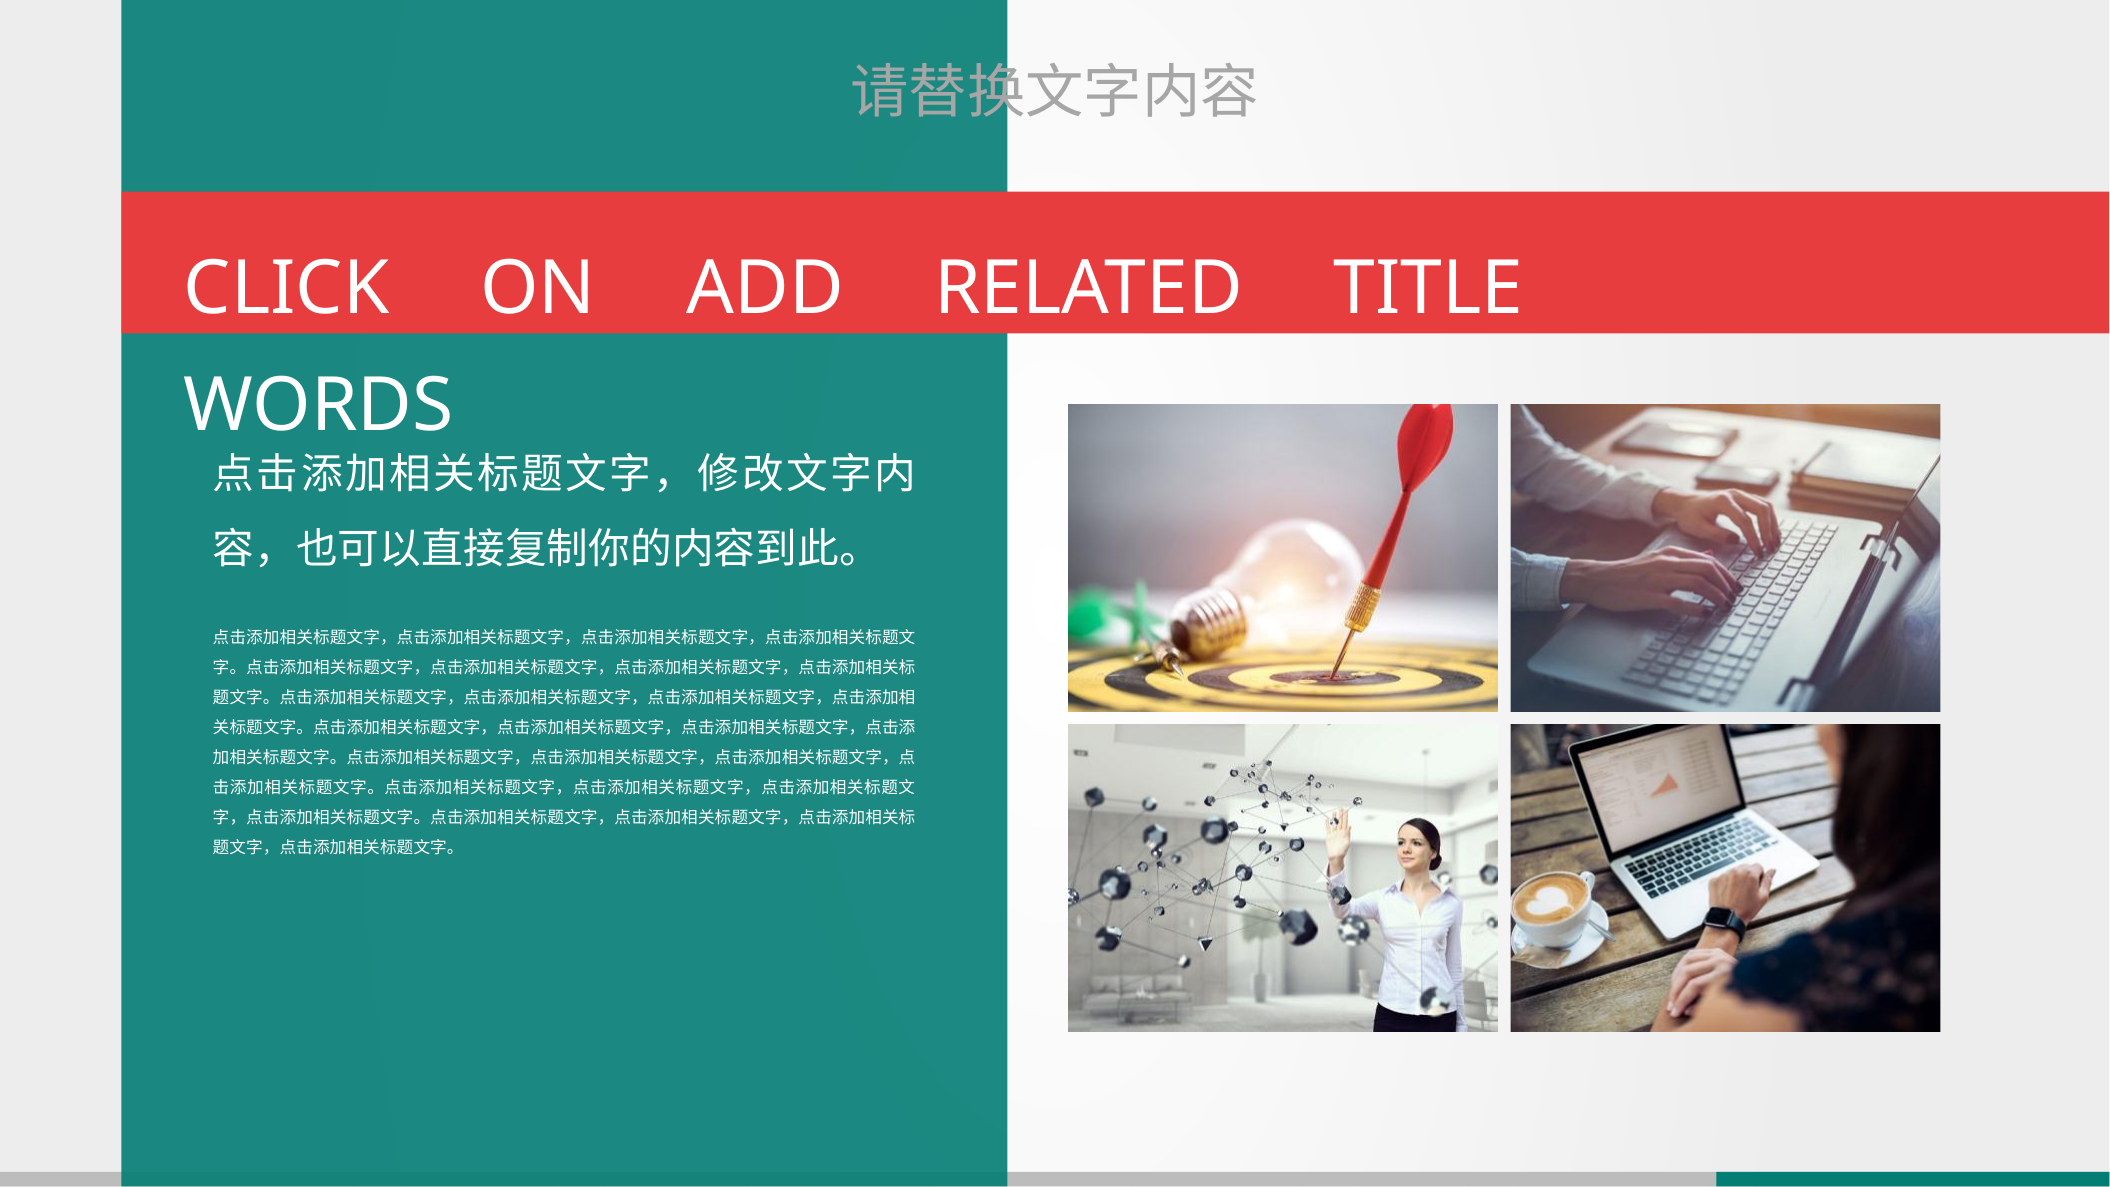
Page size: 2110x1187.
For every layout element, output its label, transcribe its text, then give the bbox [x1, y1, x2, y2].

text_box 请替换文字内容 [820, 32, 1289, 124]
text_box [1067, 453, 1499, 712]
picture [1008, 334, 2110, 1171]
text_box [121, 190, 2110, 334]
text_box [120, 0, 1008, 1187]
text_box CLICK ON ADD RELATED TITLE WORDS [168, 204, 1539, 453]
text_box [1510, 723, 1941, 1032]
text_box 点击添加相关标题文字，修改文字内容，也可以直接复制你的内容到此。 点击添加相关标题文字，点击添加相关标题文字，点击添加相关标题文字，点击添加相关标题文字。点击添加相关标题文字，点击添加相关标题文字，点击添加相关标题文字，点击添加相关标题文字。点击添加相关标题文字，点击添加相关标题文字，点击添加相关标题文字，点击添加相关标题文字。点击添加相关标题文字，点击添加相关标题文字，点击添加相关标题文字，点击添加相关标题文字。点击添加相关标题文字，点击添加相关标题文字，点击添加相关标题文字，点击添加相关标题文字。点击添加相关标题文字，点击添加相关标题文字，点击添加相关标题文字，点击添加相关标题文字。点击添加相关标题文字，点击添加相关标题文字，点击添加相关标题文字，点击添加相关标题文字。 [197, 414, 931, 864]
picture [0, 0, 120, 1171]
text_box [1067, 723, 1499, 1032]
text_box [1510, 403, 1941, 712]
picture [1008, 0, 2110, 190]
